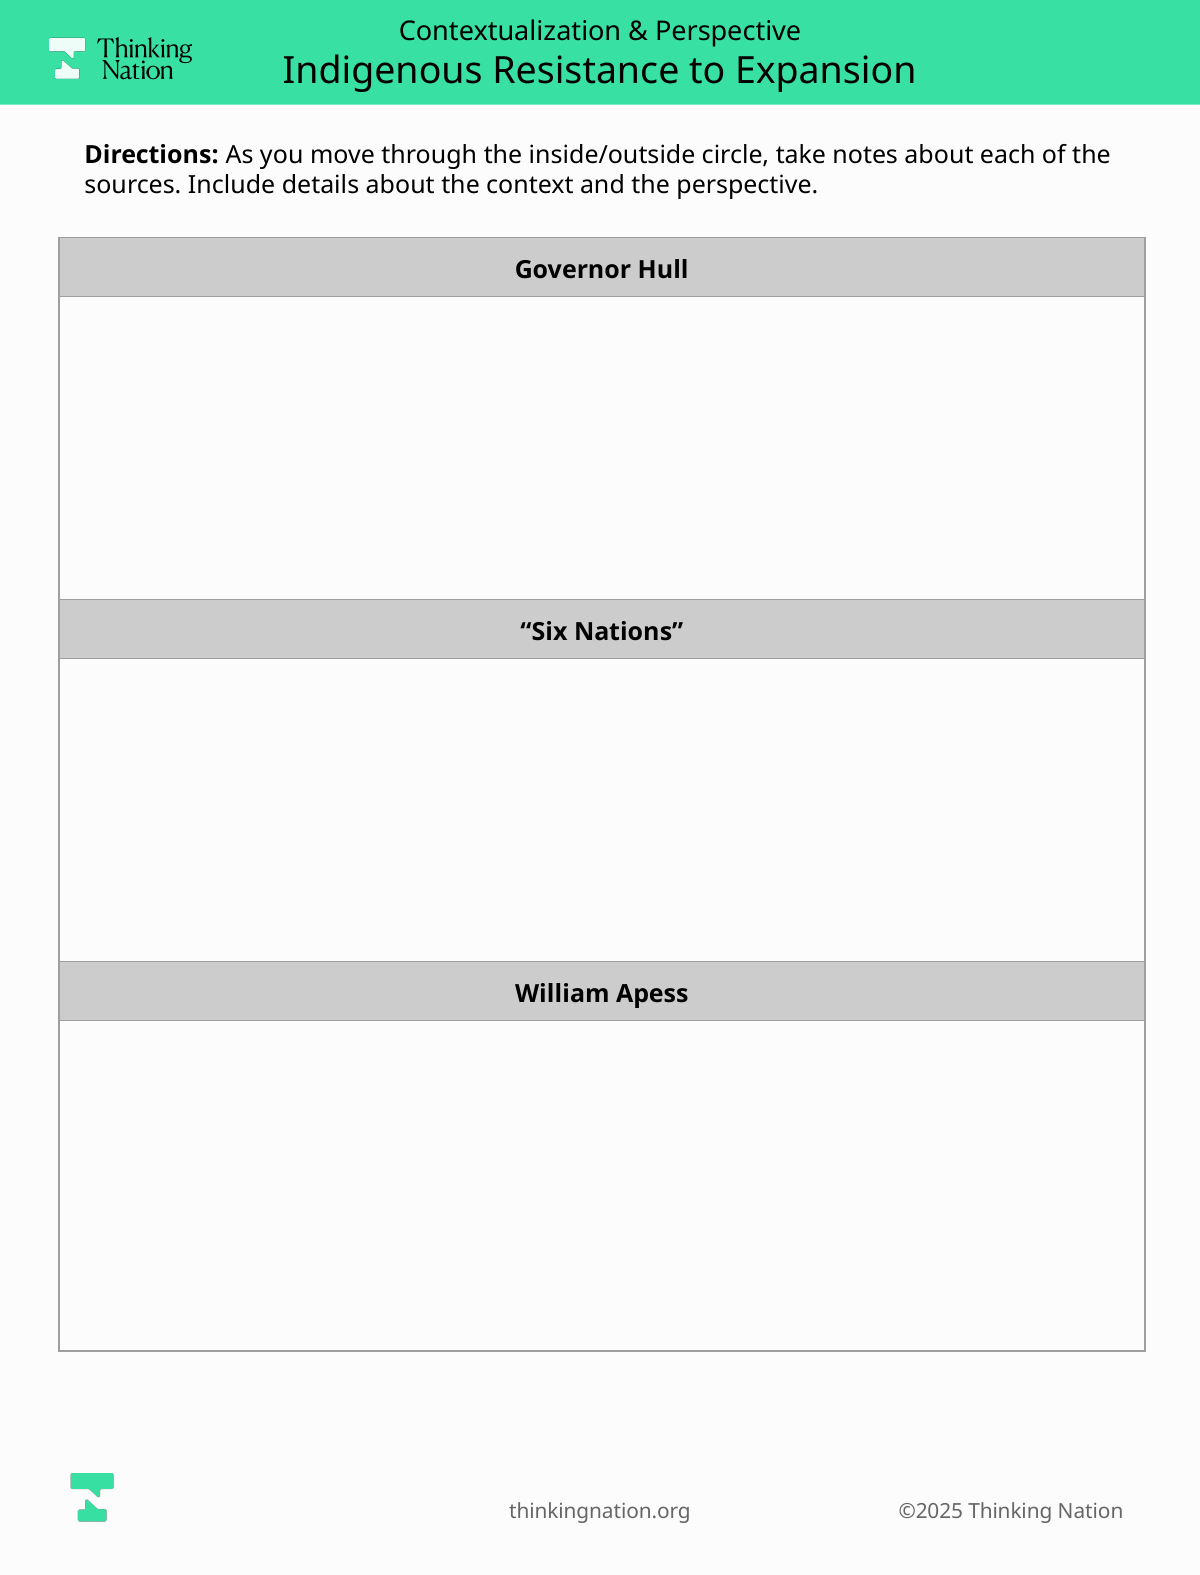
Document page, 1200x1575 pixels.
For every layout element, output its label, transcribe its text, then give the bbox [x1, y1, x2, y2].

table_cell [60, 659, 1144, 961]
picture [58, 1463, 126, 1531]
table_cell “Six Nations” [60, 600, 1144, 658]
text_box ©2025 Thinking Nation [854, 1483, 1139, 1532]
table_cell [60, 297, 1144, 599]
text_box Directions: As you move through the inside/outside circle, take notes about each of the sources. Include details about the context and the perspective. [70, 124, 1130, 213]
text_box Contextualization & Perspective Indigenous Resistance to Expansion [0, 0, 1200, 105]
picture [33, 23, 197, 93]
text_box thinkingnation.org [457, 1483, 742, 1532]
table_header Governor Hull [60, 238, 1144, 296]
table_cell [60, 1021, 1144, 1350]
table_cell William Apess [60, 962, 1144, 1020]
